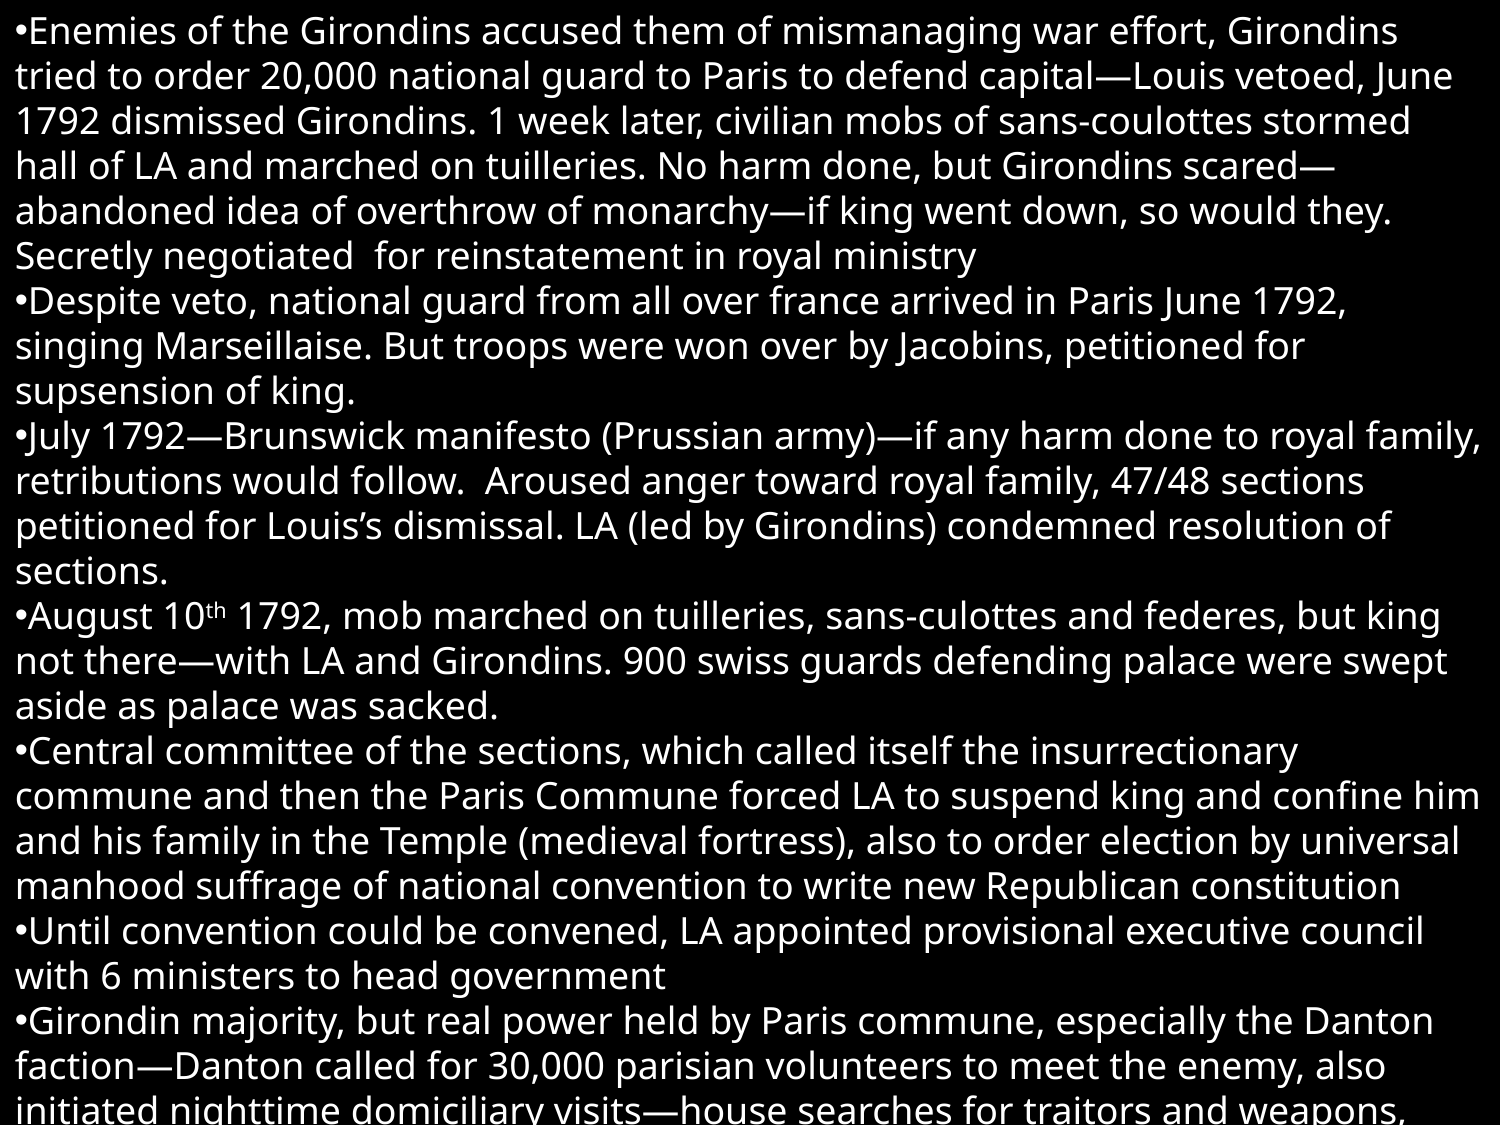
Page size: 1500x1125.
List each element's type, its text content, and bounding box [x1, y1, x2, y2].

text_box Enemies of the Girondins accused them of mismanaging war effort, Girondins tried to order 20,000 national guard to Paris to defend capital—Louis vetoed, June 1792 dismissed Girondins. 1 week later, civilian mobs of sans-coulottes stormed hall of LA and marched on tuilleries. No harm done, but Girondins scared—abandoned idea of overthrow of monarchy—if king went down, so would they. Secretly negotiated for reinstatement in royal ministry Despite veto, national guard from all over france arrived in Paris June 1792, singing Marseillaise. But troops were won over by Jacobins, petitioned for supsension of king. July 1792—Brunswick manifesto (Prussian army)—if any harm done to royal family, retributions would follow. Aroused anger toward royal family, 47/48 sections petitioned for Louis’s dismissal. LA (led by Girondins) condemned resolution of sections. August 10th 1792, mob marched on tuilleries, sans-culottes and federes, but king not there—with LA and Girondins. 900 swiss guards defending palace were swept aside as palace was sacked. Central committee of the sections, which called itself the insurrectionary commune and then the Paris Commune forced LA to suspend king and confine him and his family in the Temple (medieval fortress), also to order election by universal manhood suffrage of national convention to write new Republican constitution Until convention could be convened, LA appointed provisional executive council with 6 ministers to head government Girondin majority, but real power held by Paris commune, especially the Danton faction—Danton called for 30,000 parisian volunteers to meet the enemy, also initiated nighttime domiciliary visits—house searches for traitors and weapons, leading to arrests and extreme overcrowding of jails [0, 0, 1500, 1125]
